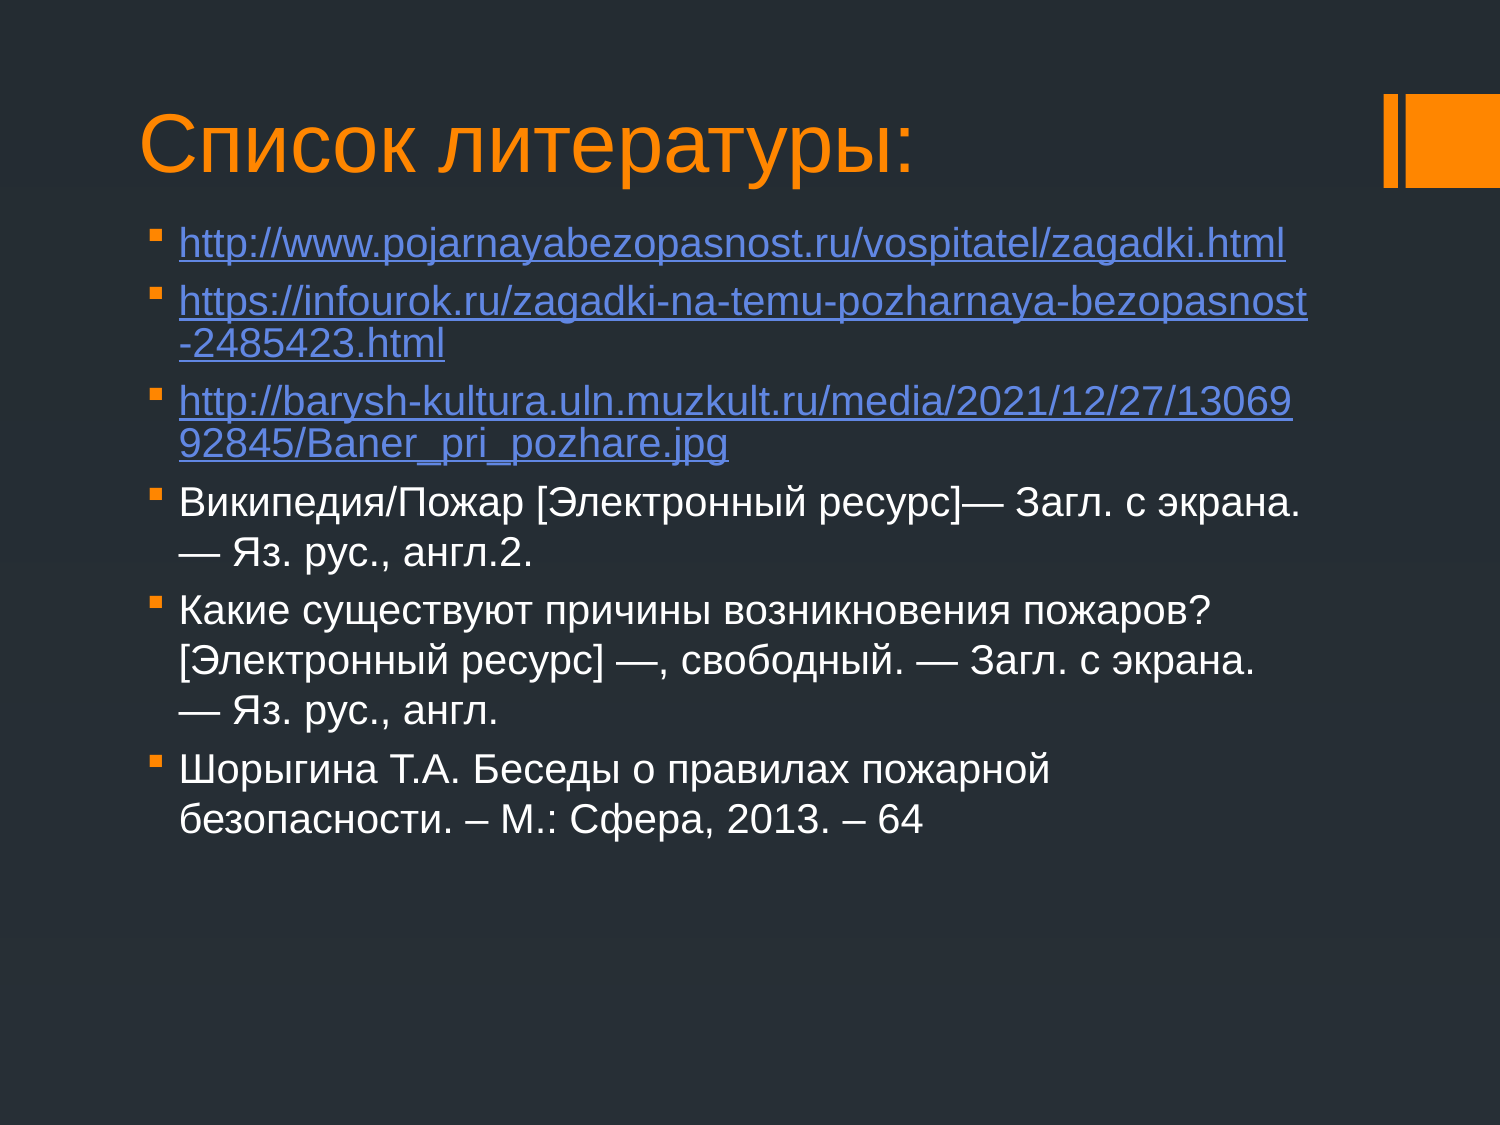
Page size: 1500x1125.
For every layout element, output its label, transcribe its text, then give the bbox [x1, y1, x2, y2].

title Список литературы: [123, 7, 1324, 197]
list http://www.pojarnayabezopasnost.ru/vospitatel/zagadki.html https://infourok.ru/zagadki-na-temu-pozharnaya-bezopasnost-2485423.html http://barysh-kultura.uln.muzkult.ru/media/2021/12/27/1306992845/Baner_pri_pozhare.jpg Википедия/Пожар [Электронный ресурс]— Загл. с экрана. — Яз. рус., англ.2. Какие существуют причины возникновения пожаров? [Электронный ресурс] —, свободный. — Загл. с экрана. — Яз. рус., англ. Шорыгина Т.А. Беседы о правилах пожарной безопасности. – М.: Сфера, 2013. – 64 [123, 208, 1324, 789]
